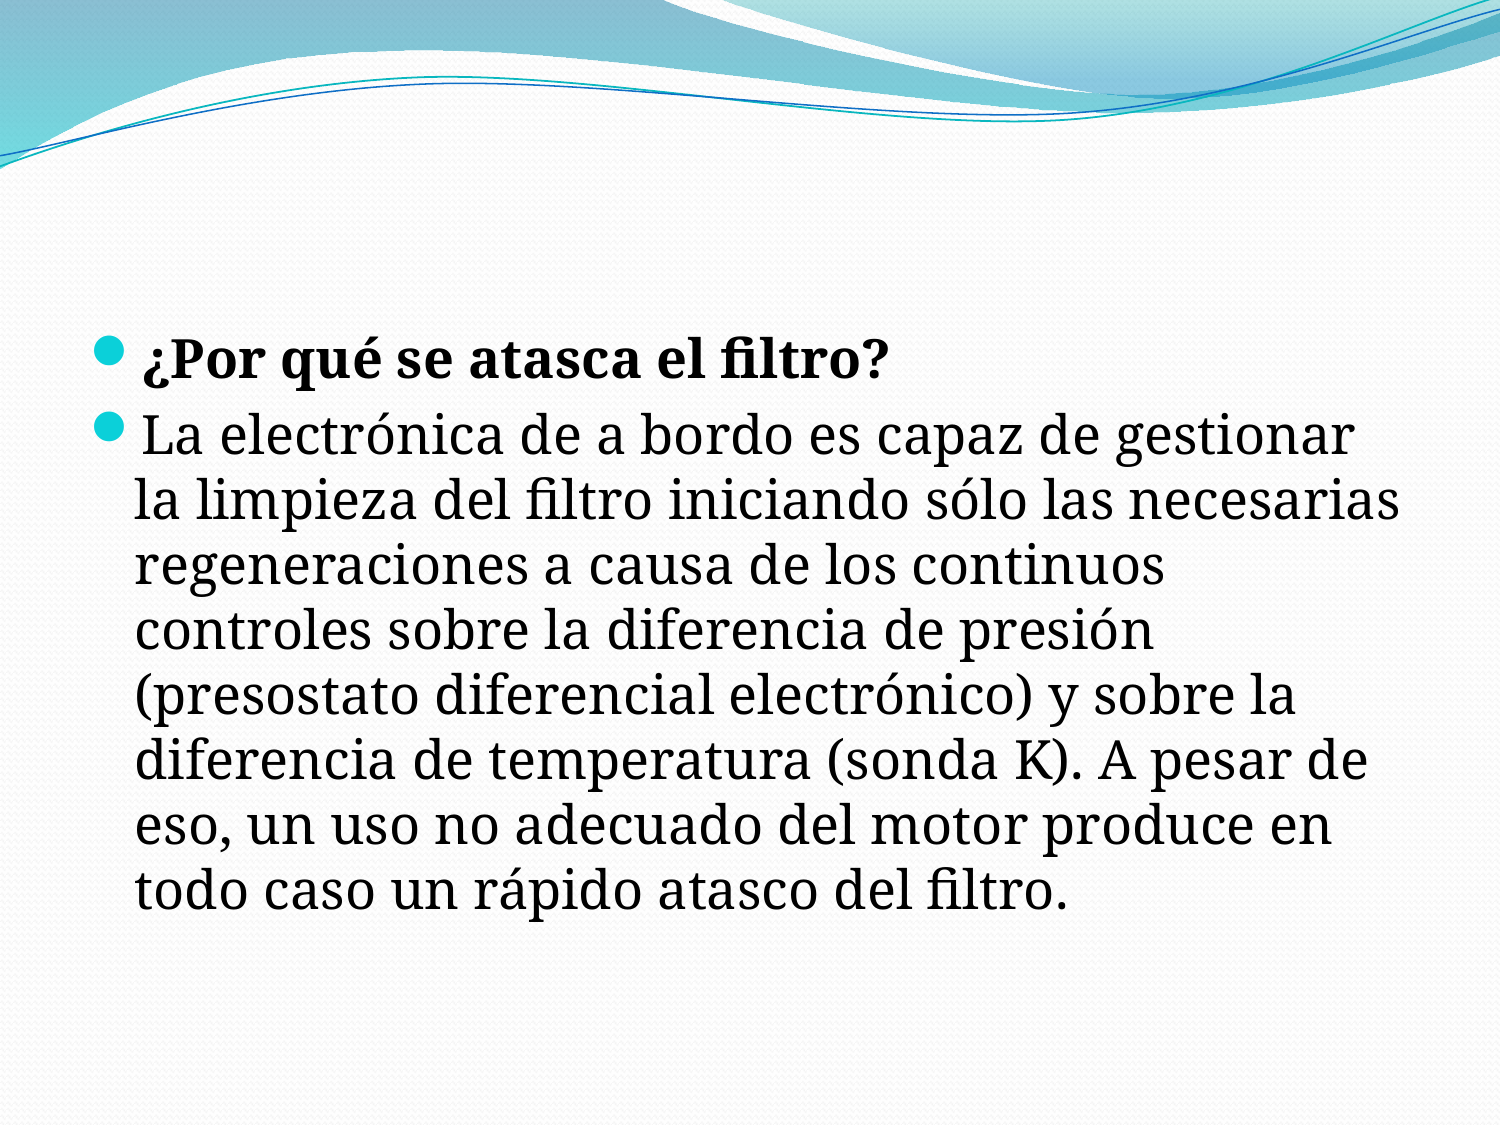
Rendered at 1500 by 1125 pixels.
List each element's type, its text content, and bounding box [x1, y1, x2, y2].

list ¿Por qué se atasca el filtro? La electrónica de a bordo es capaz de gestionar la limpieza del filtro iniciando sólo las necesarias regeneraciones a causa de los continuos controles sobre la diferencia de presión (presostato diferencial electrónico) y sobre la diferencia de temperatura (sonda K). A pesar de eso, un uso no adecuado del motor produce en todo caso un rápido atasco del filtro. [75, 317, 1425, 1038]
